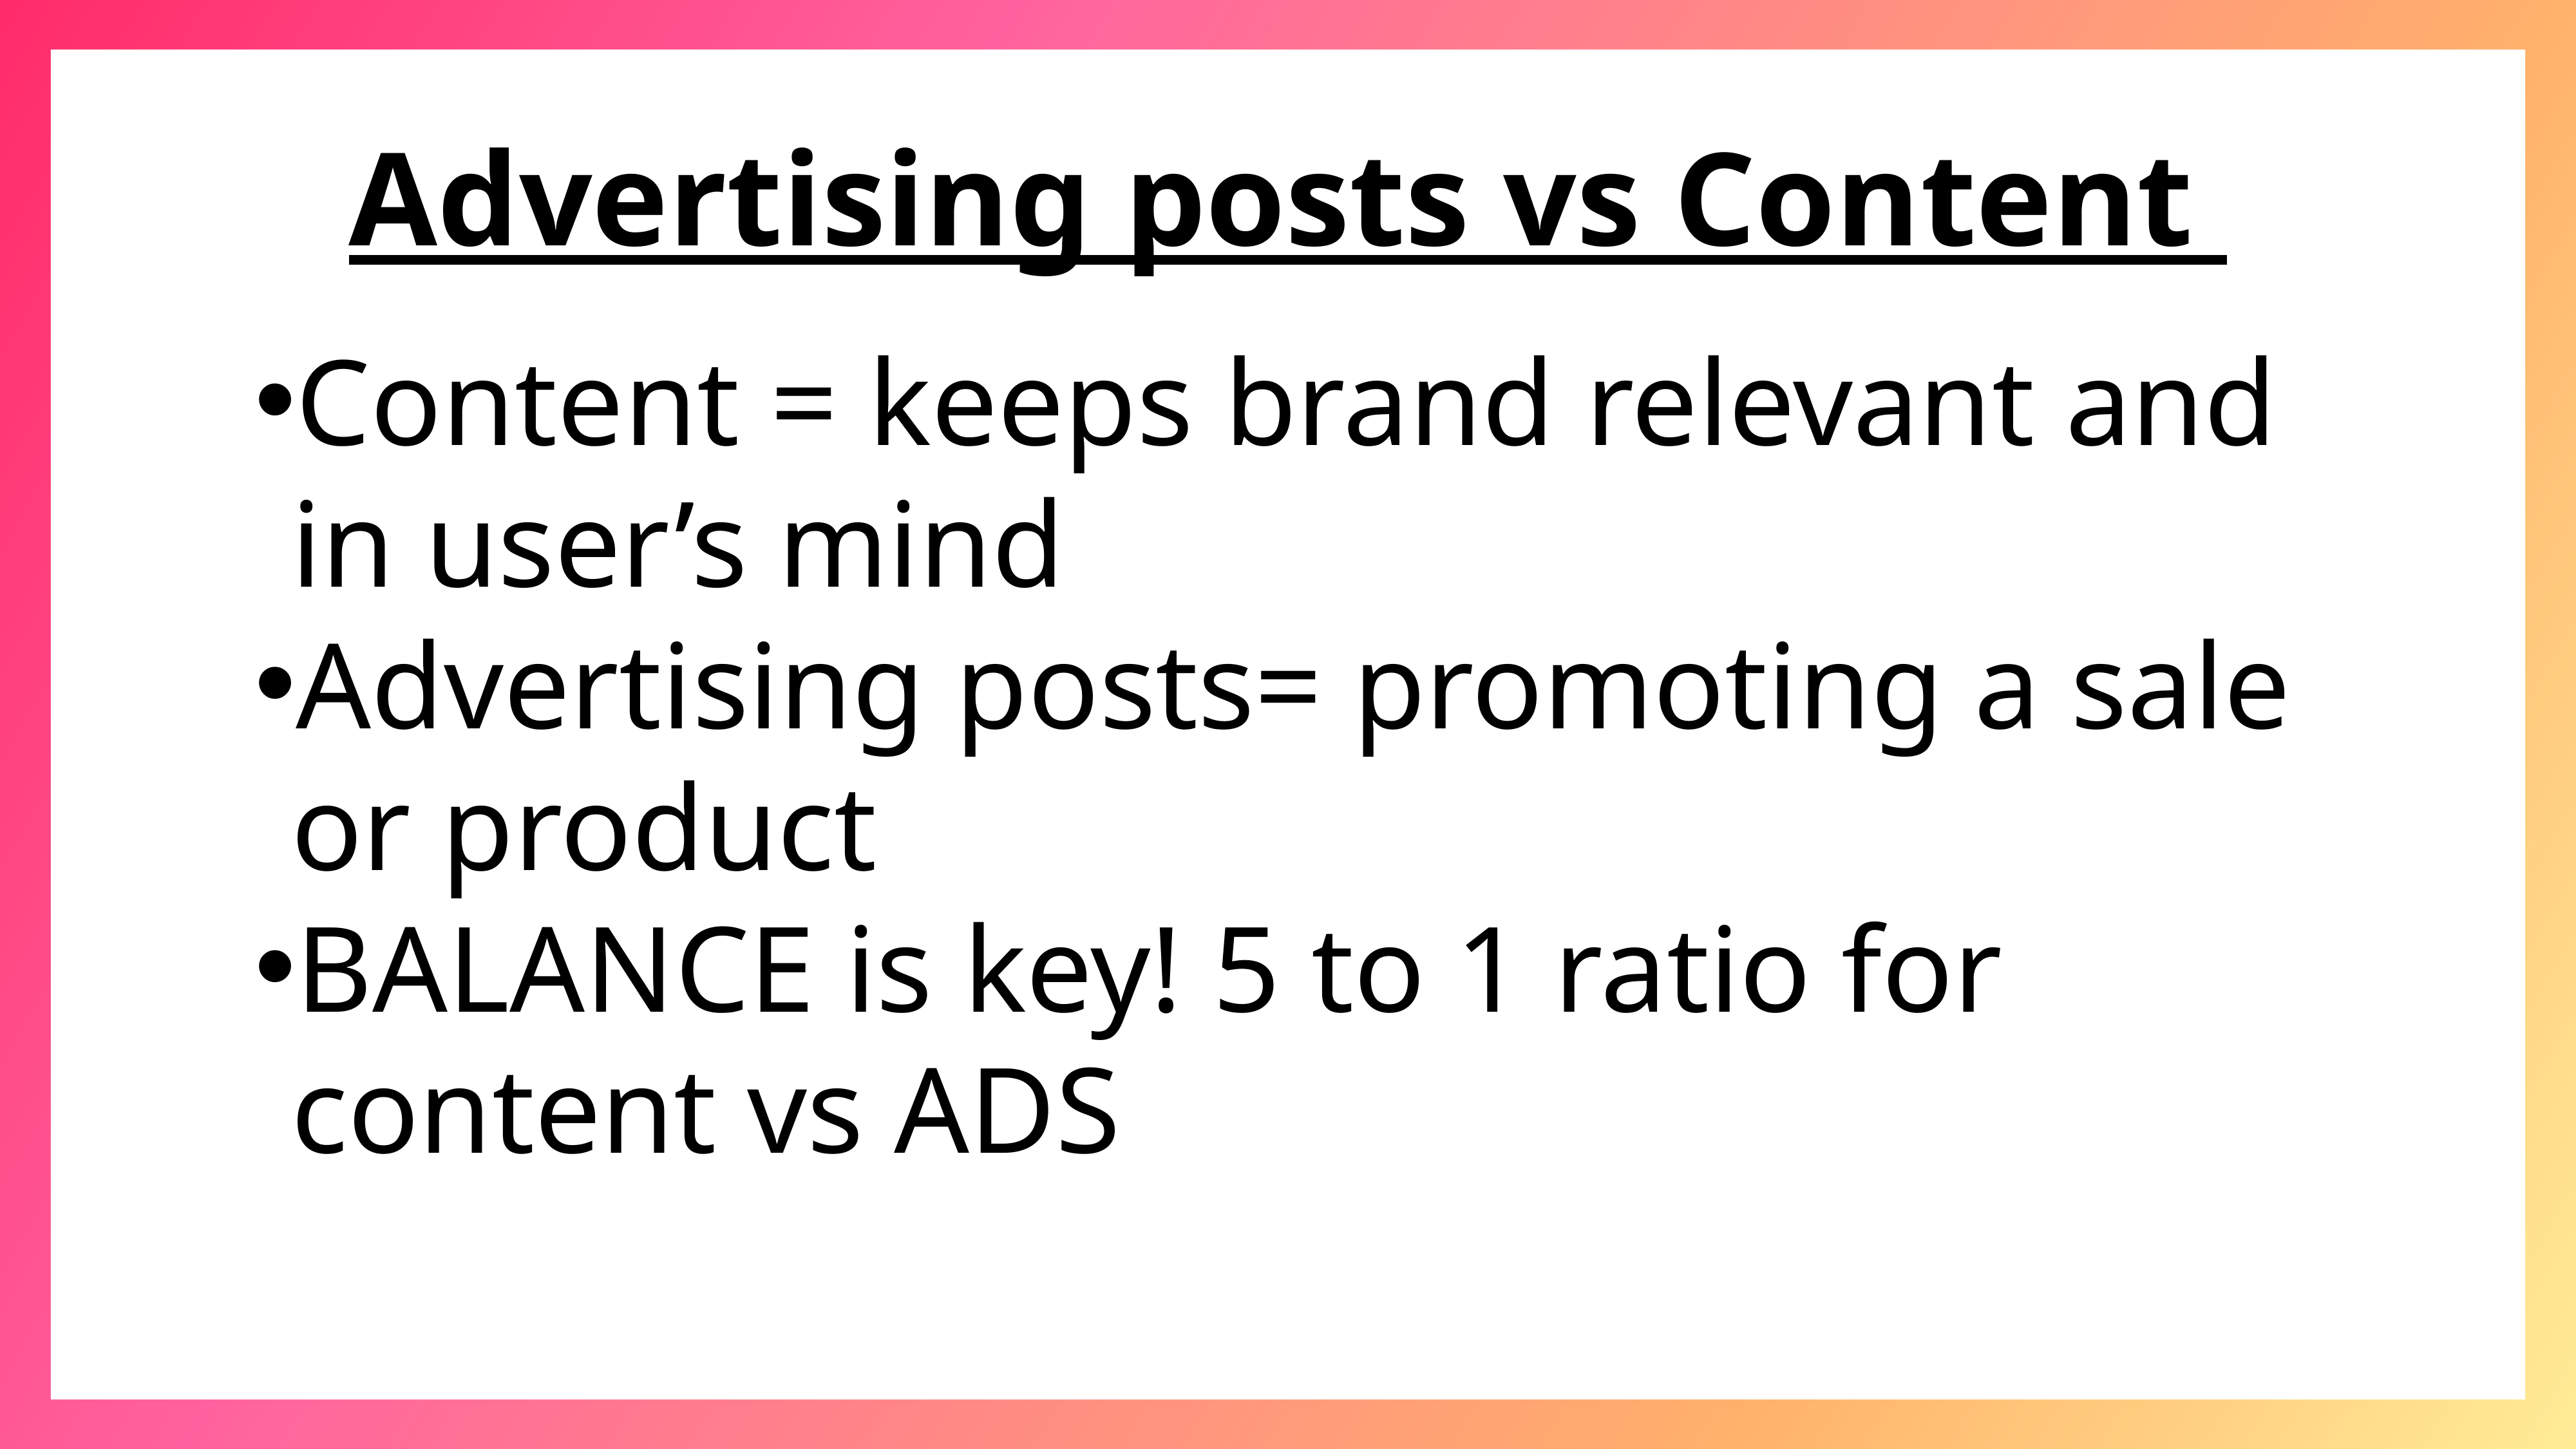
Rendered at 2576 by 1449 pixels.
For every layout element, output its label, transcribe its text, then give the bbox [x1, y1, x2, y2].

text_box Content = keeps brand relevant and in user’s mind Advertising posts= promoting a sale or product BALANCE is key! 5 to 1 ratio for content vs ADS [249, 321, 2327, 1337]
text_box Advertising posts vs Content [168, 111, 2408, 277]
picture [0, 0, 2576, 1449]
